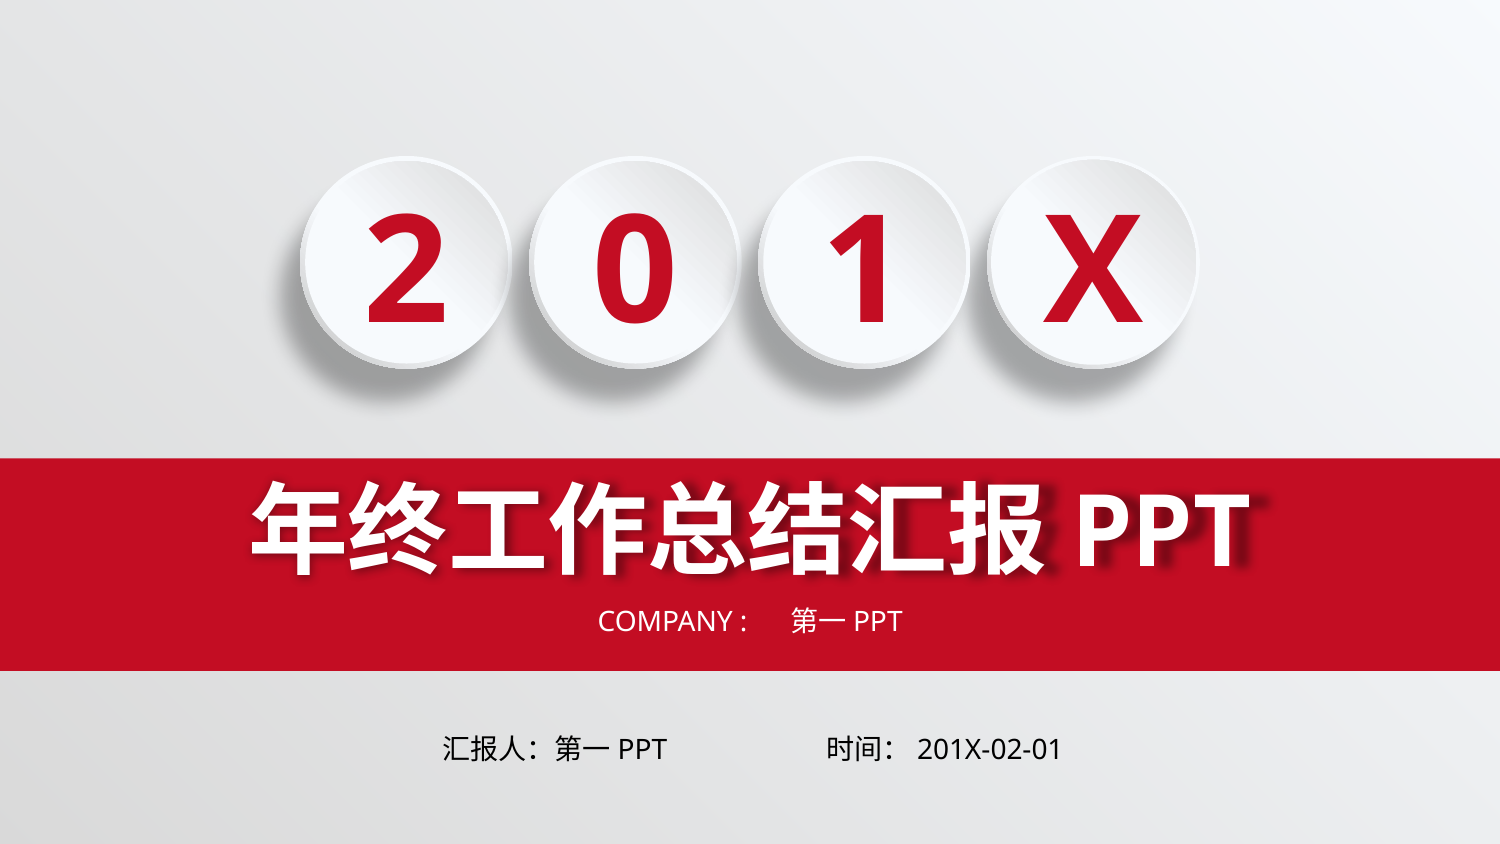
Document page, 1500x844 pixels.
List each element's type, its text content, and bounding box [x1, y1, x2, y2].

text_box [0, 457, 1500, 672]
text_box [758, 155, 971, 369]
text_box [529, 155, 742, 369]
text_box 汇报人：第一PPT [360, 724, 750, 773]
text_box 时间：201X-02-01 [750, 724, 1140, 773]
text_box 年终工作总结汇报PPT [177, 462, 1323, 590]
text_box COMPANY : 第一PPT [372, 598, 1129, 643]
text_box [300, 155, 513, 369]
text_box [987, 155, 1200, 369]
